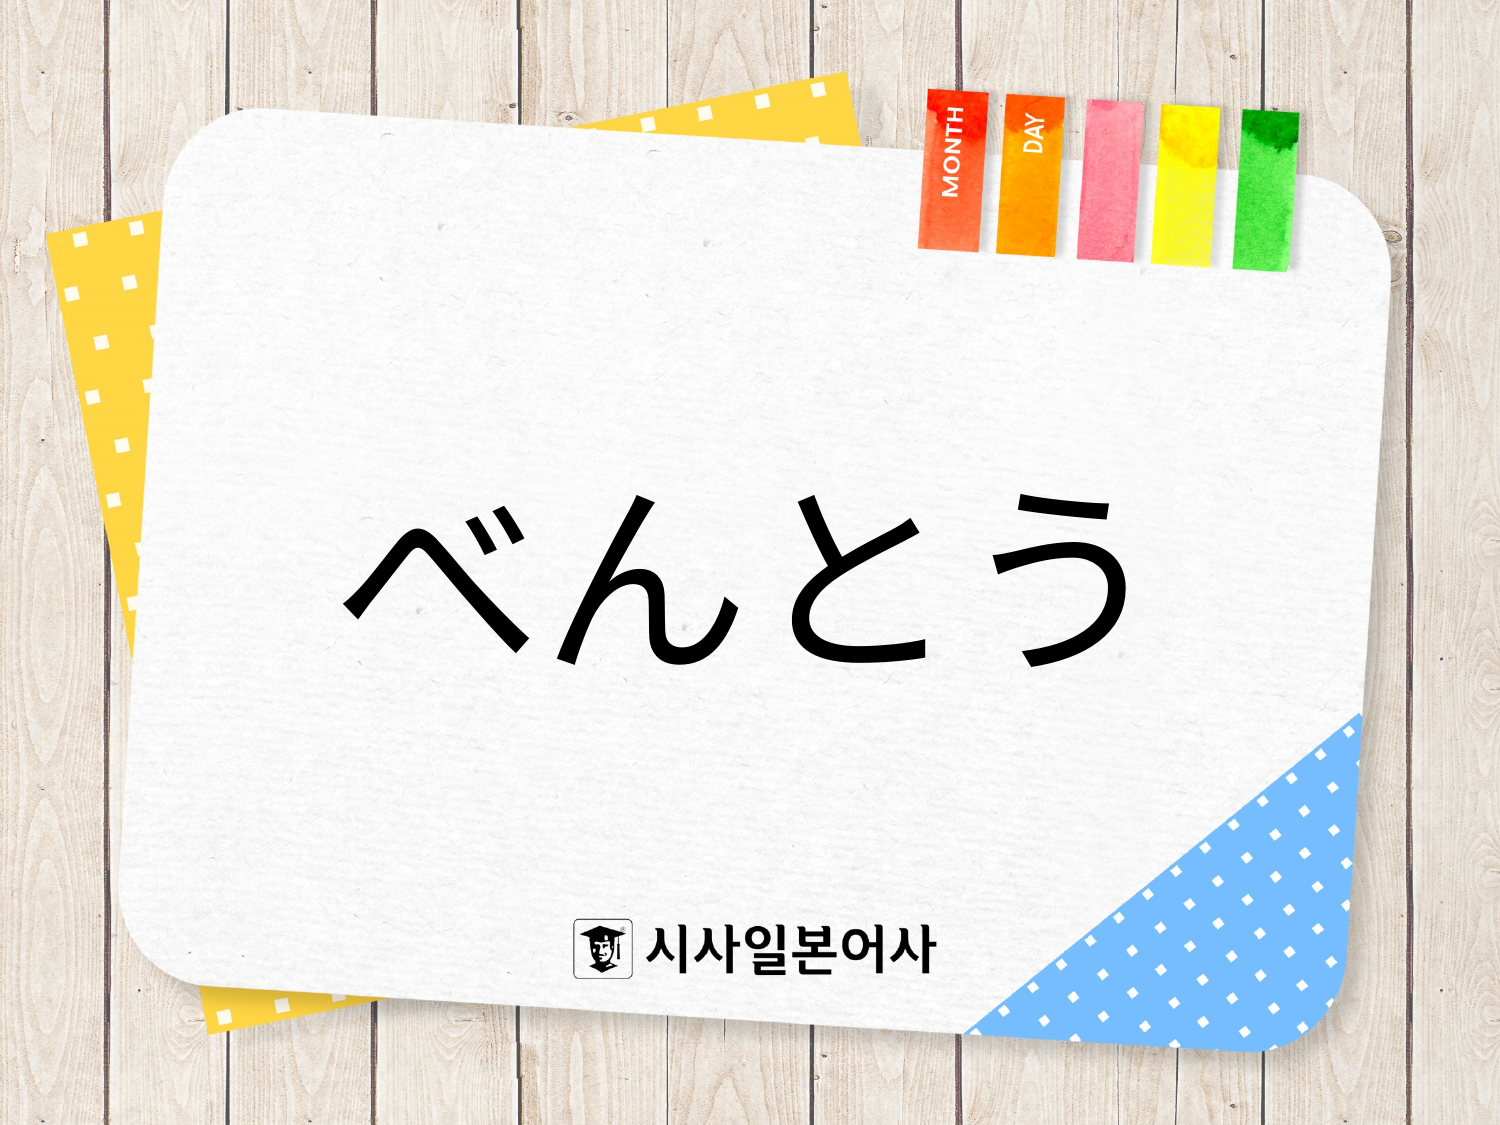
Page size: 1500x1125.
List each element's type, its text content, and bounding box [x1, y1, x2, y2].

picture [0, 0, 1500, 1125]
title べんとう [75, 338, 1425, 811]
